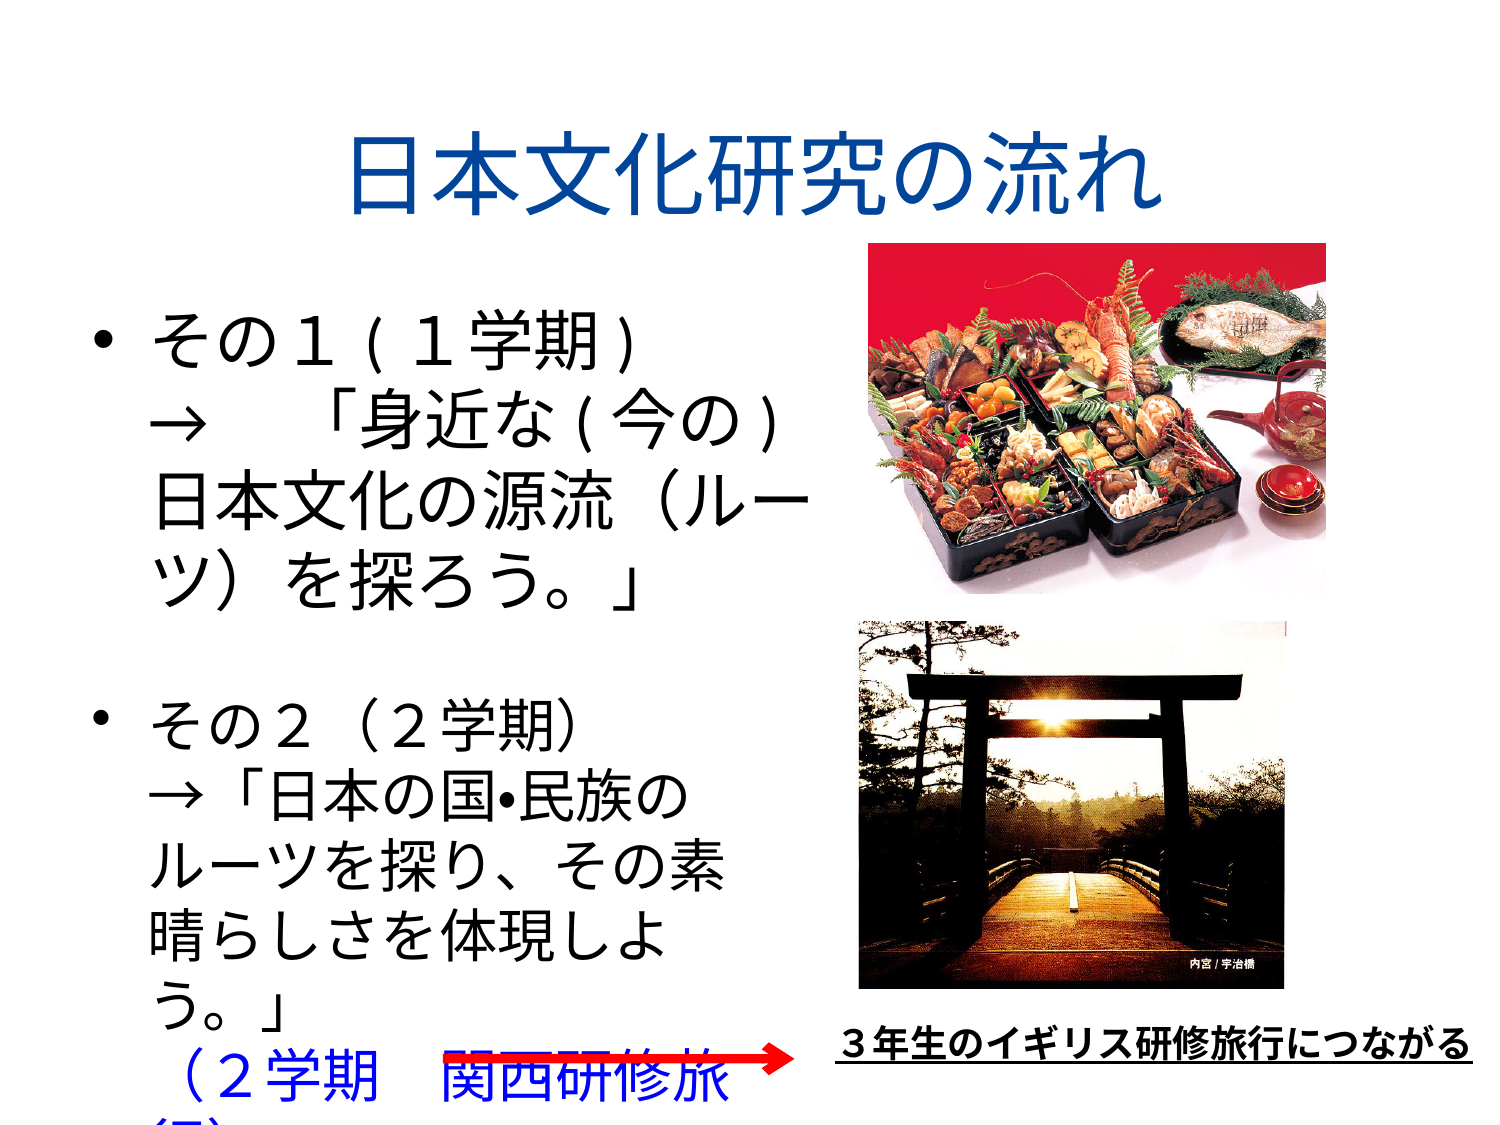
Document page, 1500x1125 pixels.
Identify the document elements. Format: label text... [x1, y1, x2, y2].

picture [867, 243, 1326, 595]
text_box ３年生のイギリス研修旅行につながる [806, 994, 1500, 1092]
title 日本文化研究の流れ [76, 90, 1427, 255]
list その１(１学期) → 「身近な(今の)日本文化の源流（ルーツ）を探ろう。」 [76, 290, 859, 729]
picture [844, 621, 1342, 989]
text_box その２（２学期） →「日本の国・民族のルーツを探り、その素晴らしさを体現しよう。」 （２学期 関西研修旅行） [76, 682, 788, 1047]
